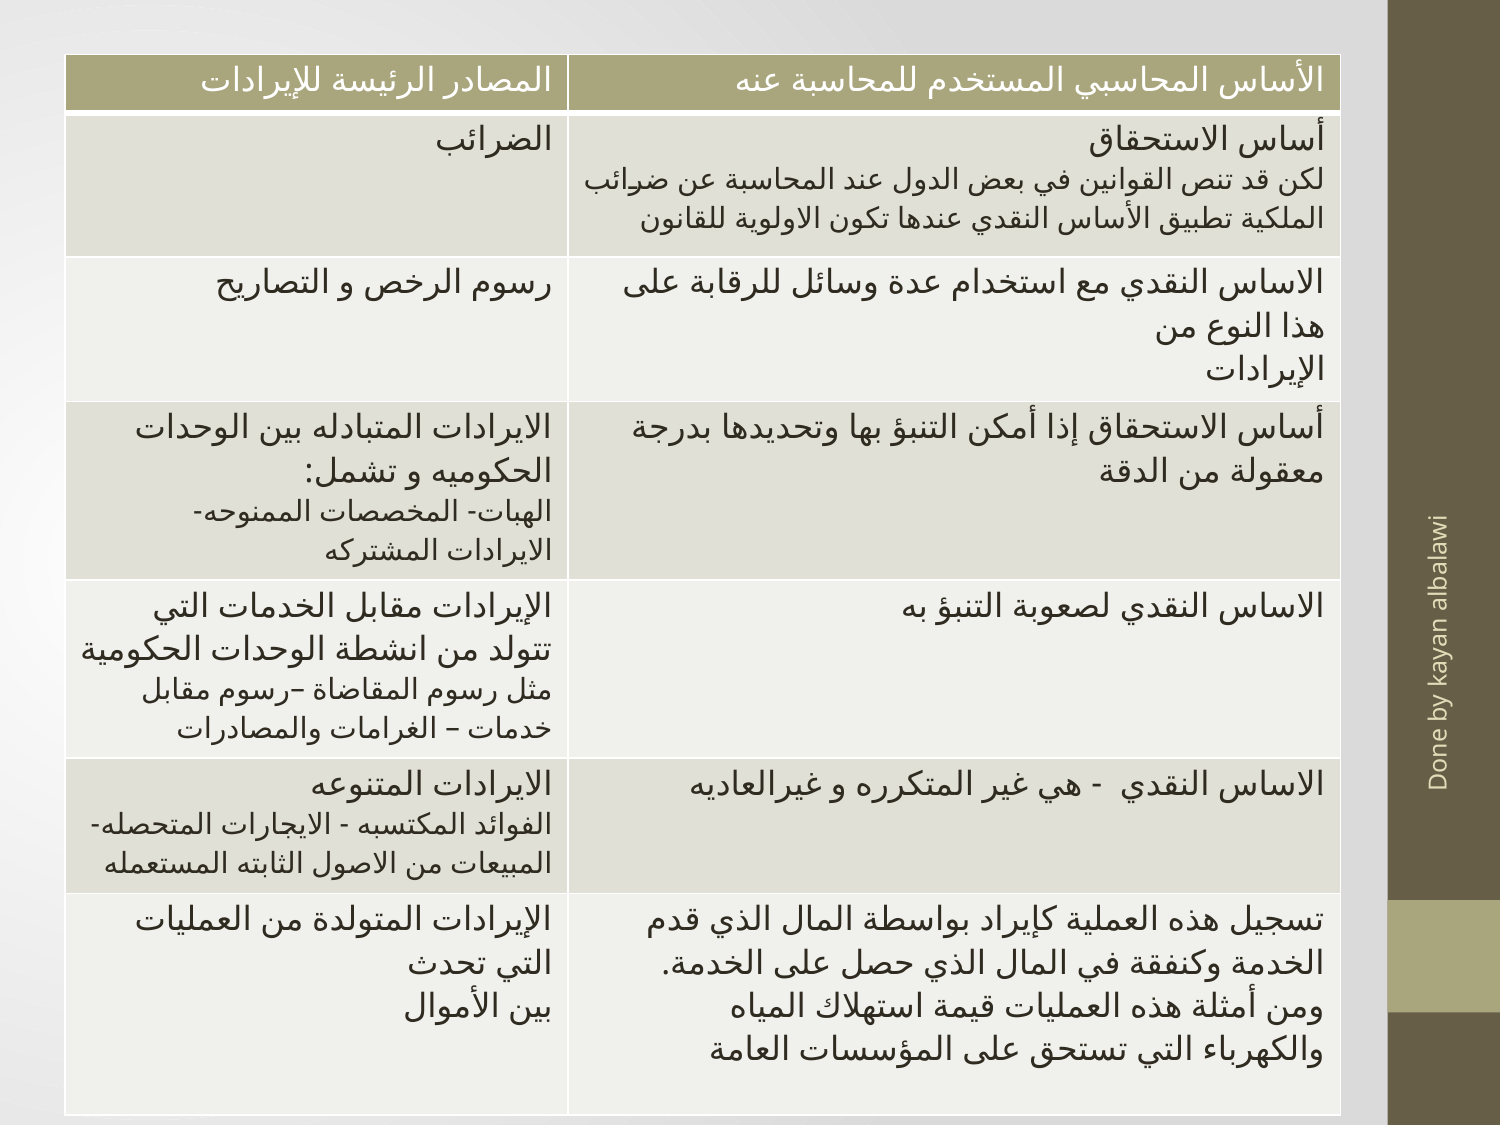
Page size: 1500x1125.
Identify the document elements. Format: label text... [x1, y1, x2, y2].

table_header الأساس المحاسبي المستخدم للمحاسبة عنه [569, 55, 1340, 110]
table_cell الايرادات المتنوعه الفوائد المكتسبه - الايجارات المتحصله- المبيعات من الاصول الثابته المستعمله [66, 759, 567, 893]
table_header المصادر الرئيسة للإيرادات [66, 55, 567, 110]
table_cell الإيرادات مقابل الخدمات التي تتولد من انشطة الوحدات الحكومية مثل رسوم المقاضاة –رسوم مقابل خدمات – الغرامات والمصادرات [66, 581, 567, 757]
footer Done by kayan albalawi [1408, 500, 1469, 889]
table_cell الايرادات المتبادله بين الوحدات الحكوميه و تشمل: الهبات- المخصصات الممنوحه- الايرادات المشتركه [66, 402, 567, 579]
table_cell الضرائب [66, 116, 567, 256]
table_cell أساس الاستحقاق إذا أمكن التنبؤ بها وتحديدها بدرجة معقولة من الدقة [569, 402, 1340, 579]
table_cell الاساس النقدي - هي غير المتكرره و غيرالعاديه [569, 759, 1340, 893]
table_cell الإيرادات المتولدة من العمليات التي تحدث بين الأموال [66, 894, 567, 1114]
table_cell رسوم الرخص و التصاريح [66, 258, 567, 401]
table_cell أساس الاستحقاق لكن قد تنص القوانين في بعض الدول عند المحاسبة عن ضرائب الملكية تطبيق الأساس النقدي عندها تكون الاولوية للقانون [569, 116, 1340, 256]
table_cell تسجيل هذه العملية كإيراد بواسطة المال الذي قدم الخدمة وكنفقة في المال الذي حصل على الخدمة. ومن أمثلة هذه العمليات قيمة استهلاك المياه والكهرباء التي تستحق على المؤسسات العامة [569, 894, 1340, 1114]
table_cell الاساس النقدي مع استخدام عدة وسائل للرقابة على هذا النوع من الإيرادات [569, 258, 1340, 401]
table_cell الاساس النقدي لصعوبة التنبؤ به [569, 581, 1340, 757]
